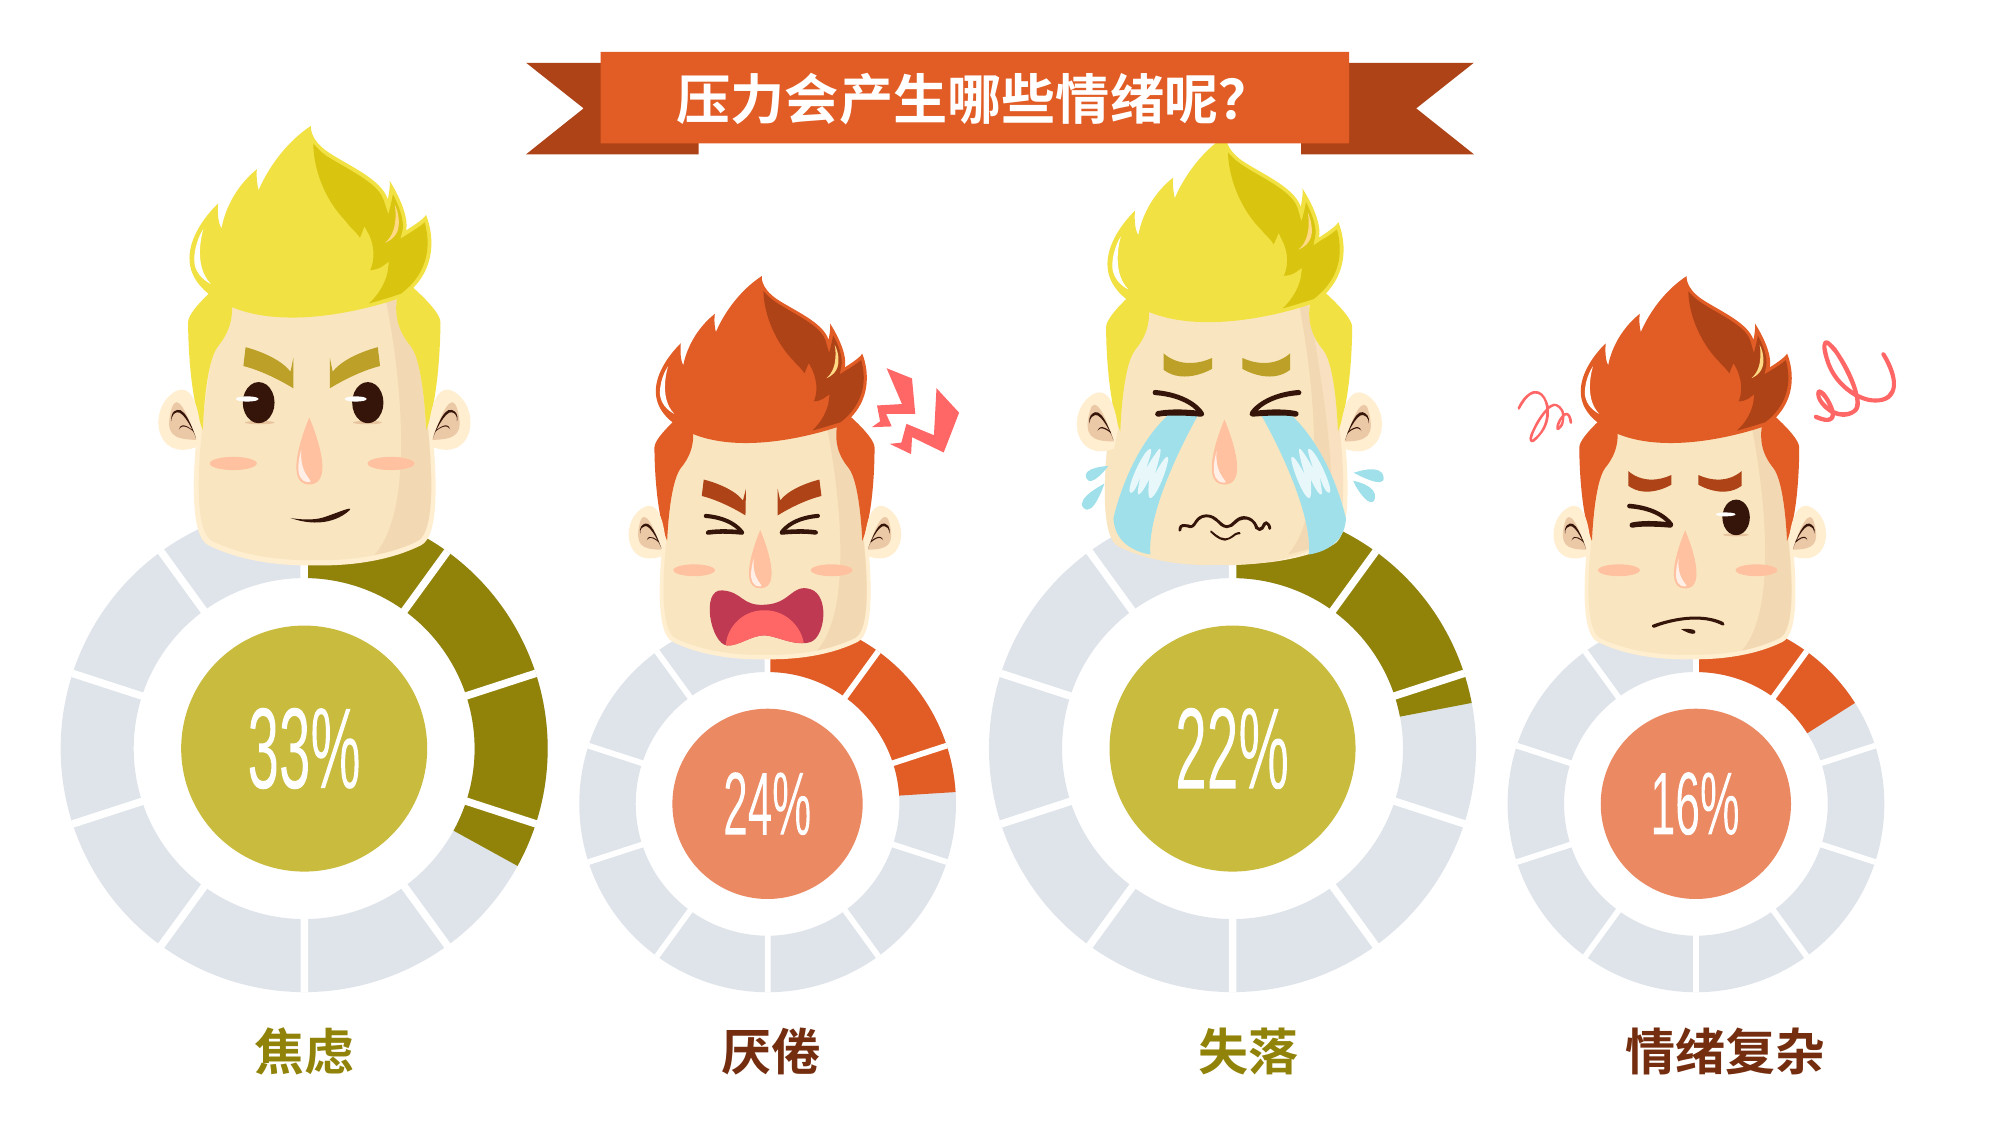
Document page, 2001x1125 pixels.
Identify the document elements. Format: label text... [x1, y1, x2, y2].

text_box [579, 275, 960, 993]
text_box 厌倦 [706, 1013, 837, 1088]
text_box 焦虑 [239, 1013, 370, 1088]
text_box 失落 [1184, 1013, 1314, 1088]
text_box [60, 504, 548, 993]
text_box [526, 51, 1474, 155]
text_box 情绪复杂 [1610, 1013, 1840, 1088]
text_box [1507, 275, 1897, 993]
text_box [147, 125, 482, 566]
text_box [1066, 155, 1393, 566]
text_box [988, 504, 1477, 993]
